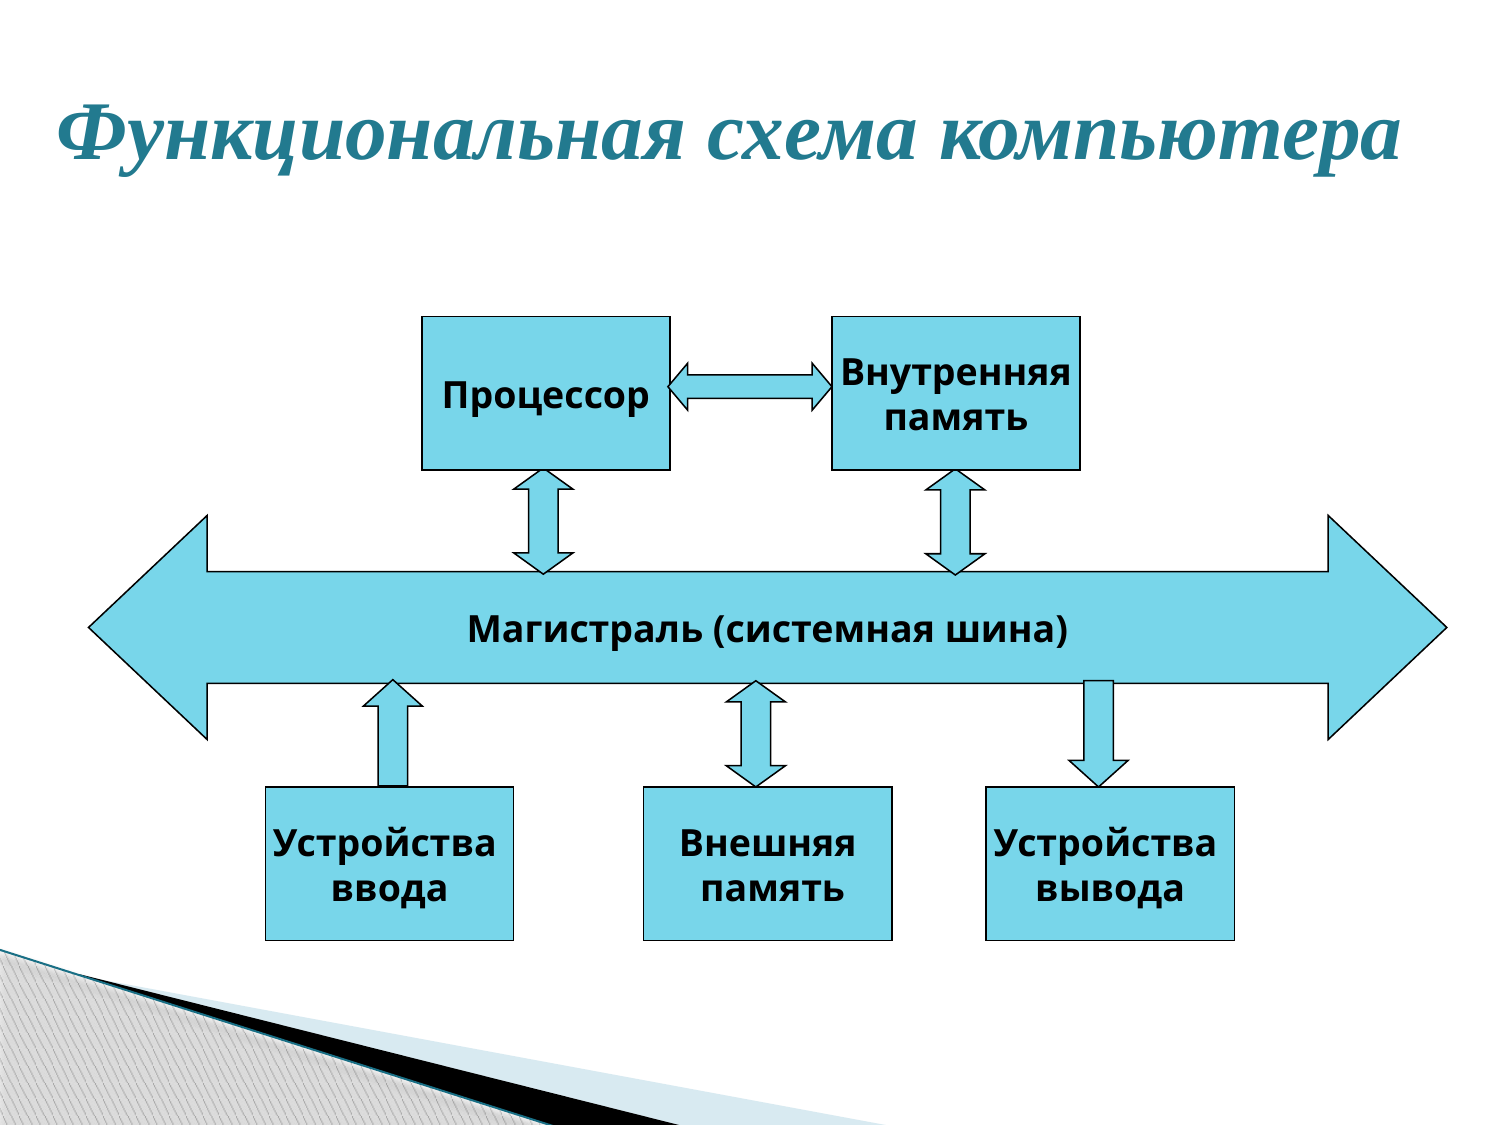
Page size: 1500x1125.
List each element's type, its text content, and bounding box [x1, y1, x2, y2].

text_box Внешняя память [643, 786, 892, 941]
text_box [726, 680, 786, 786]
text_box Внутренняя память [831, 316, 1081, 471]
text_box Устройства вывода [986, 786, 1235, 941]
text_box [513, 471, 573, 575]
text_box [1069, 680, 1129, 786]
text_box [667, 363, 832, 411]
text_box [925, 471, 985, 576]
text_box [363, 679, 423, 786]
title Функциональная схема компьютера [41, 32, 1467, 220]
text_box Устройства ввода [265, 786, 514, 941]
text_box Магистраль (системная шина) [88, 515, 1447, 740]
text_box Процессор [421, 316, 670, 471]
